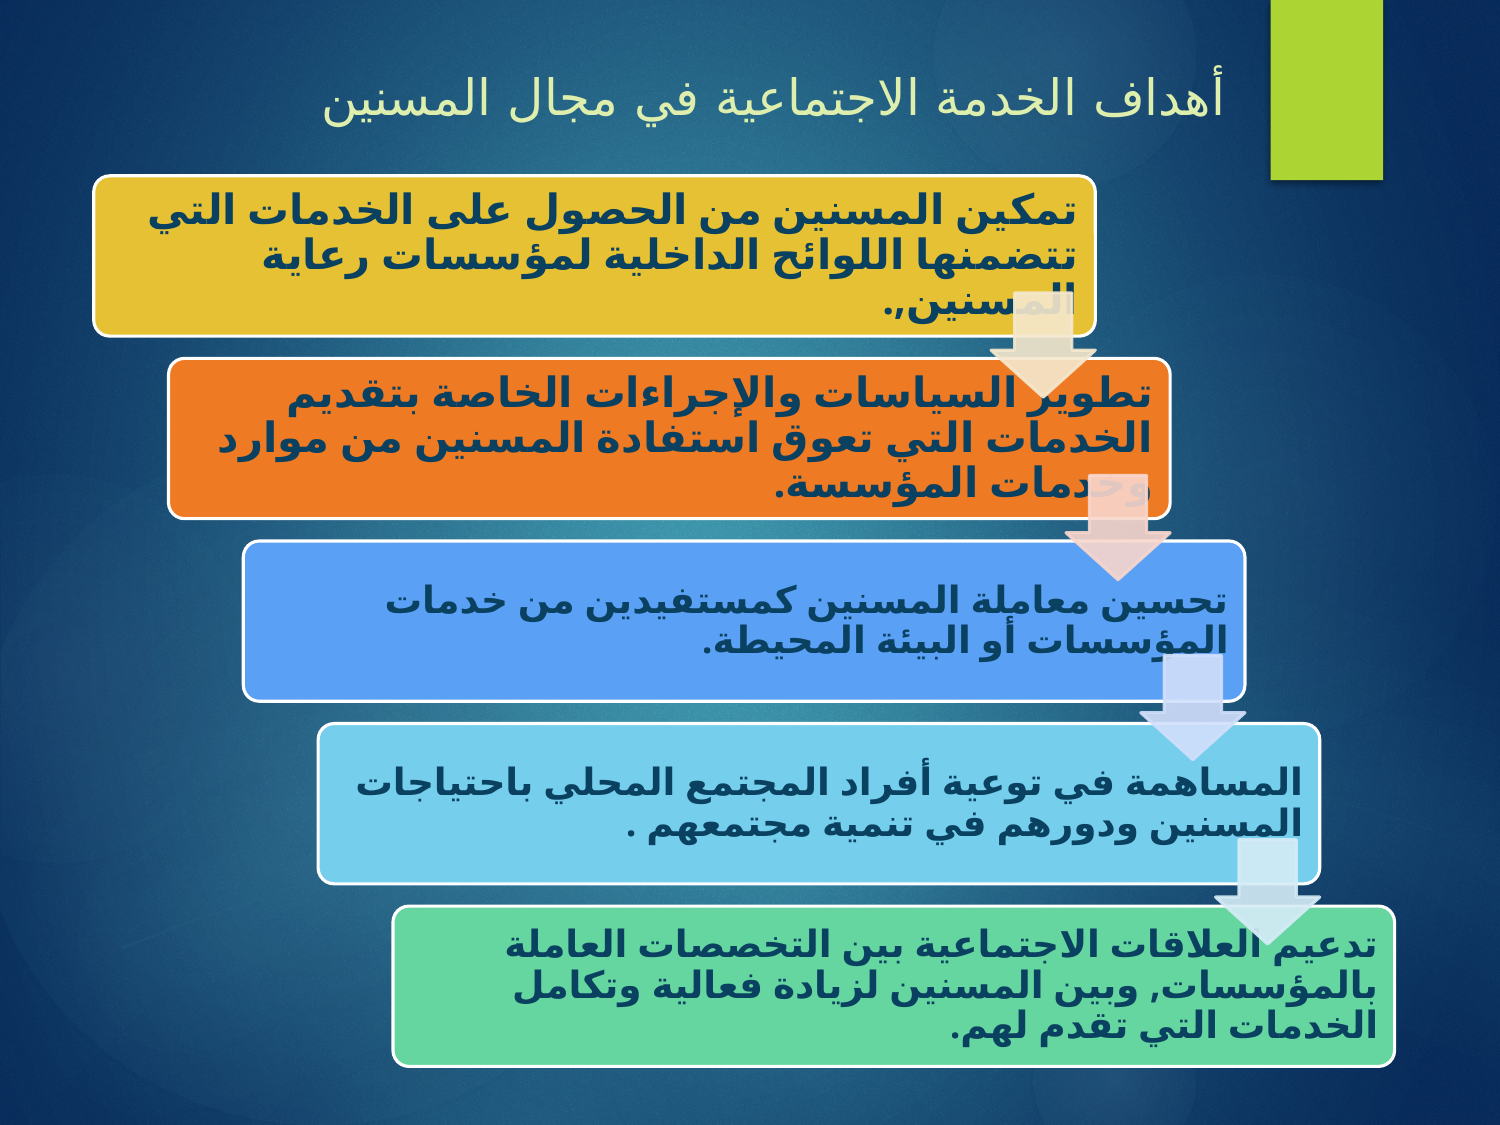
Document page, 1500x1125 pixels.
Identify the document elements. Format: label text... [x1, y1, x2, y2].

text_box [93, 175, 1395, 1067]
text_box أهداف الخدمة الاجتماعية في مجال المسنين [304, 58, 1243, 134]
